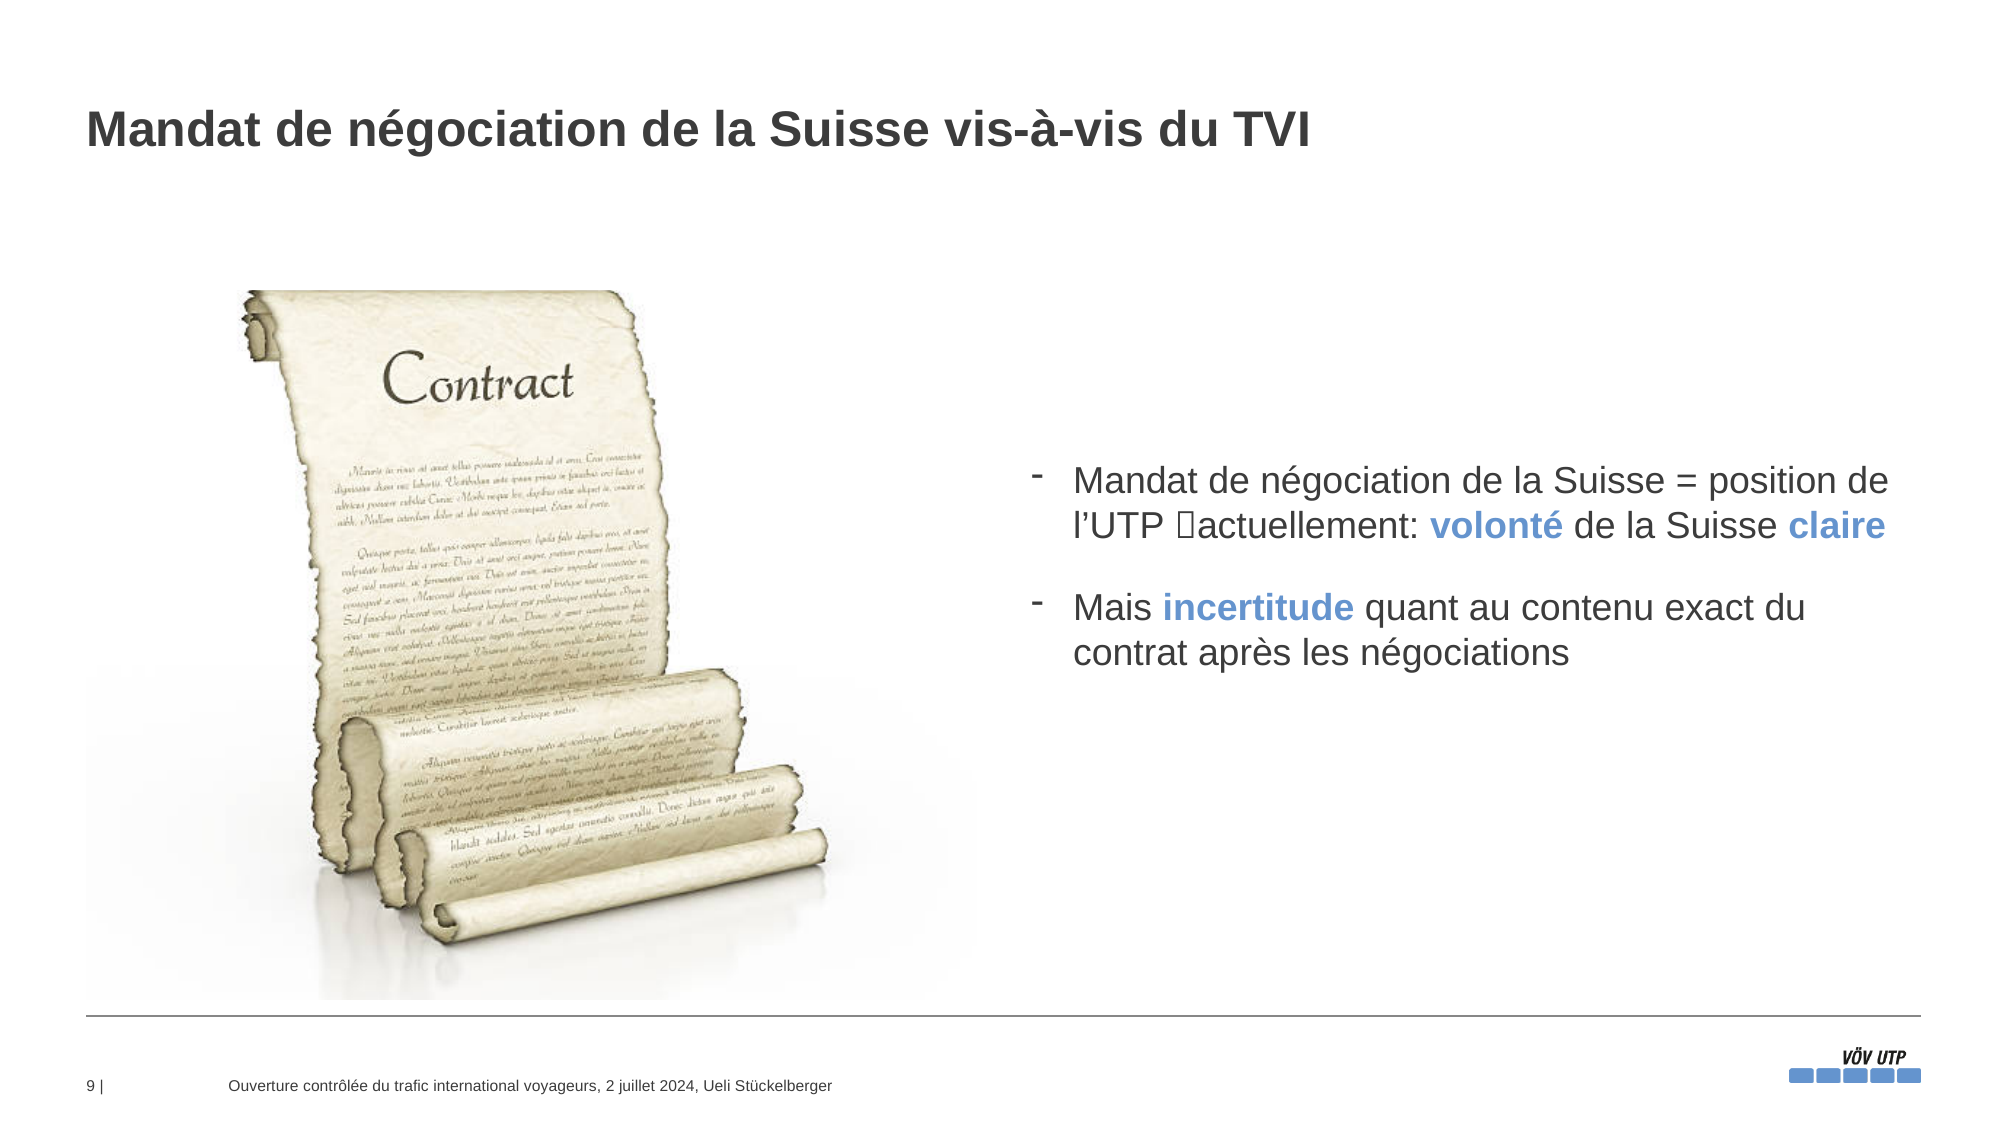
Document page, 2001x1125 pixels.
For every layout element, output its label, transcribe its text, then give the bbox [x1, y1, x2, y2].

list Mandat de négociation de la Suisse = position de l’UTP actuellement: volonté de la Suisse claire Mais incertitude quant au contenu exact du contrat après les négociations [1031, 290, 1921, 1000]
picture [86, 290, 977, 1000]
slide_number 9 | [86, 1035, 212, 1095]
picture [1789, 1047, 1921, 1083]
title Mandat de négociation de la Suisse vis-à-vis du TVI [86, 87, 1921, 254]
footer Ouverture contrôlée du trafic international voyageurs, 2 juillet 2024, Ueli Stückelberger [228, 1035, 937, 1095]
